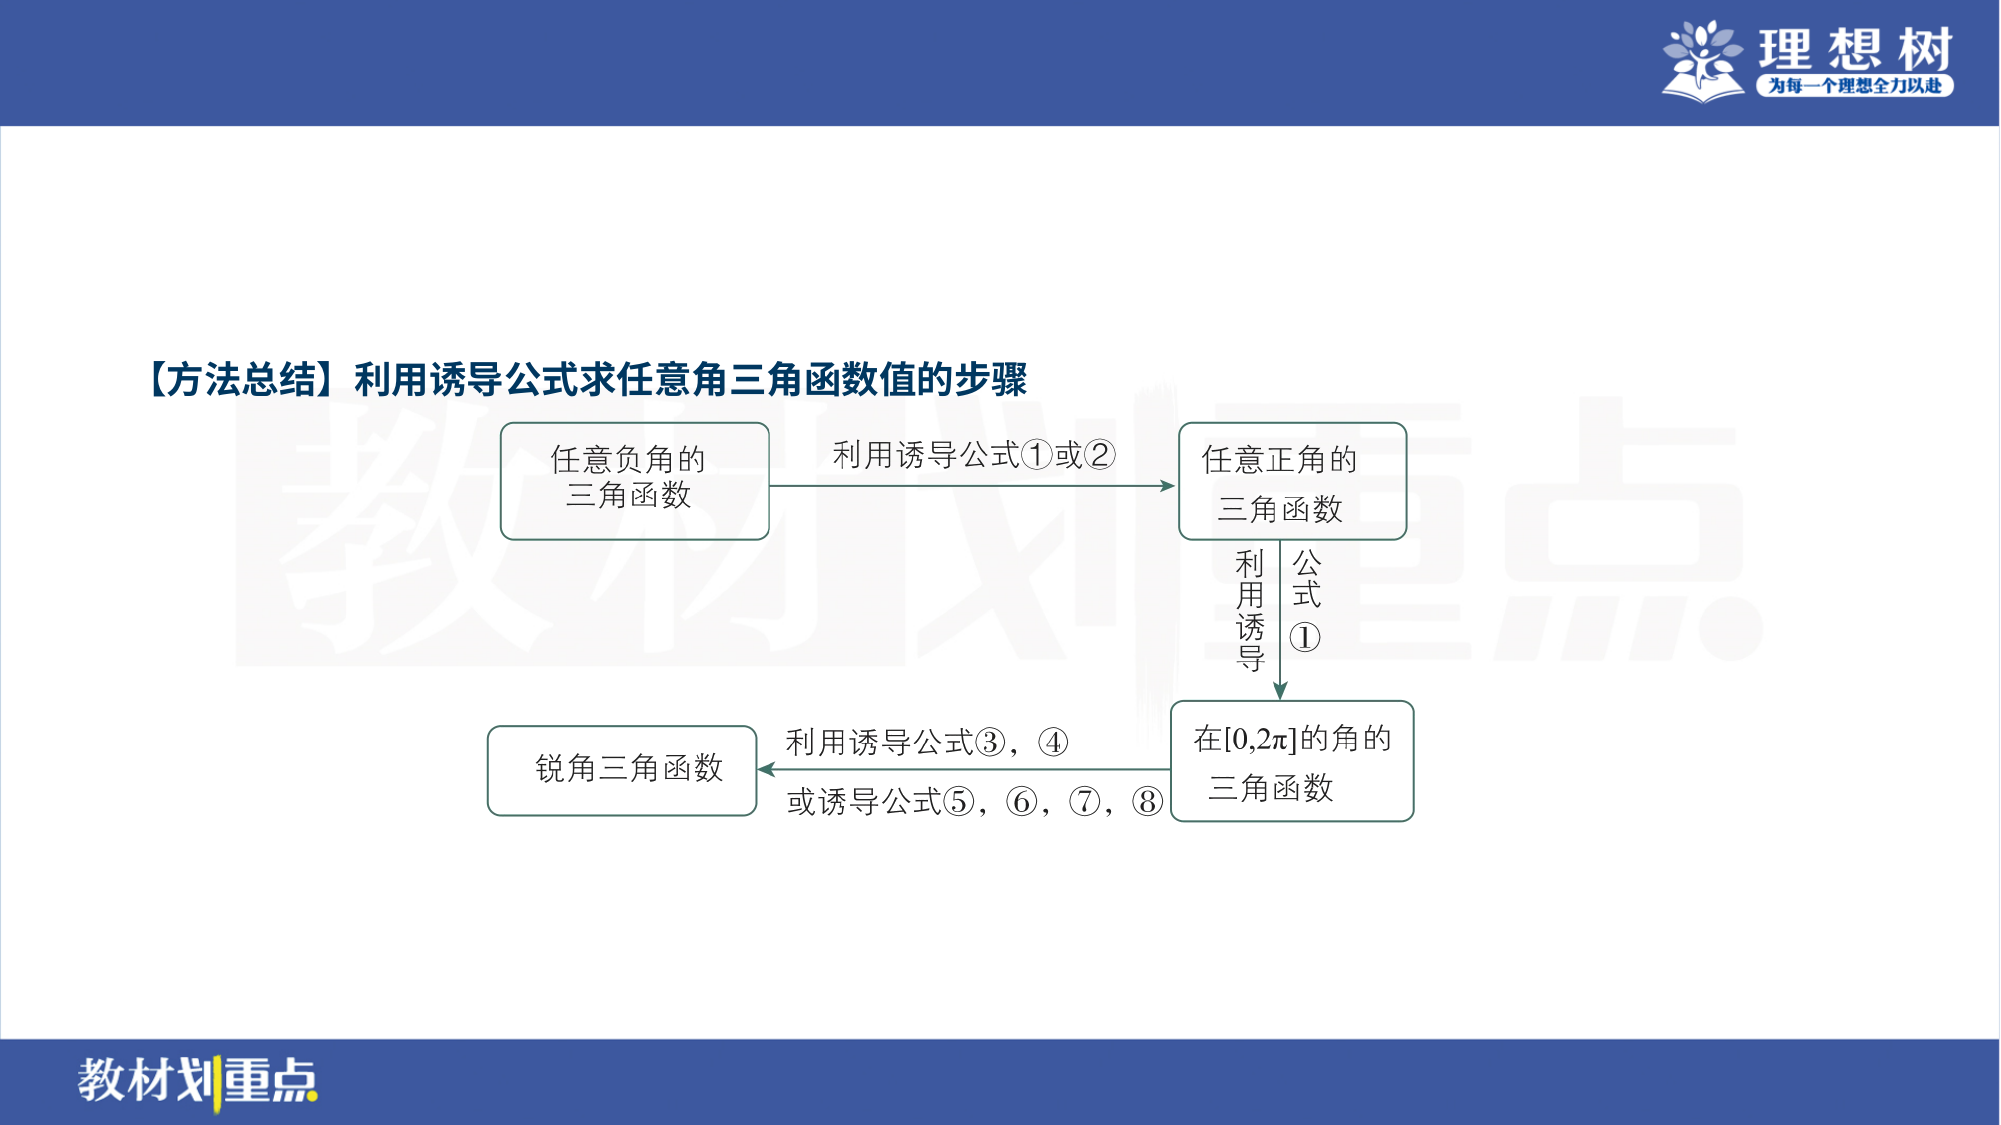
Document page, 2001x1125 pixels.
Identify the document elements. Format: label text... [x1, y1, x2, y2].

picture [0, 0, 2000, 1125]
text_box 【方法总结】利用诱导公式求任意角三角函数值的步骤 [82, 334, 1817, 394]
